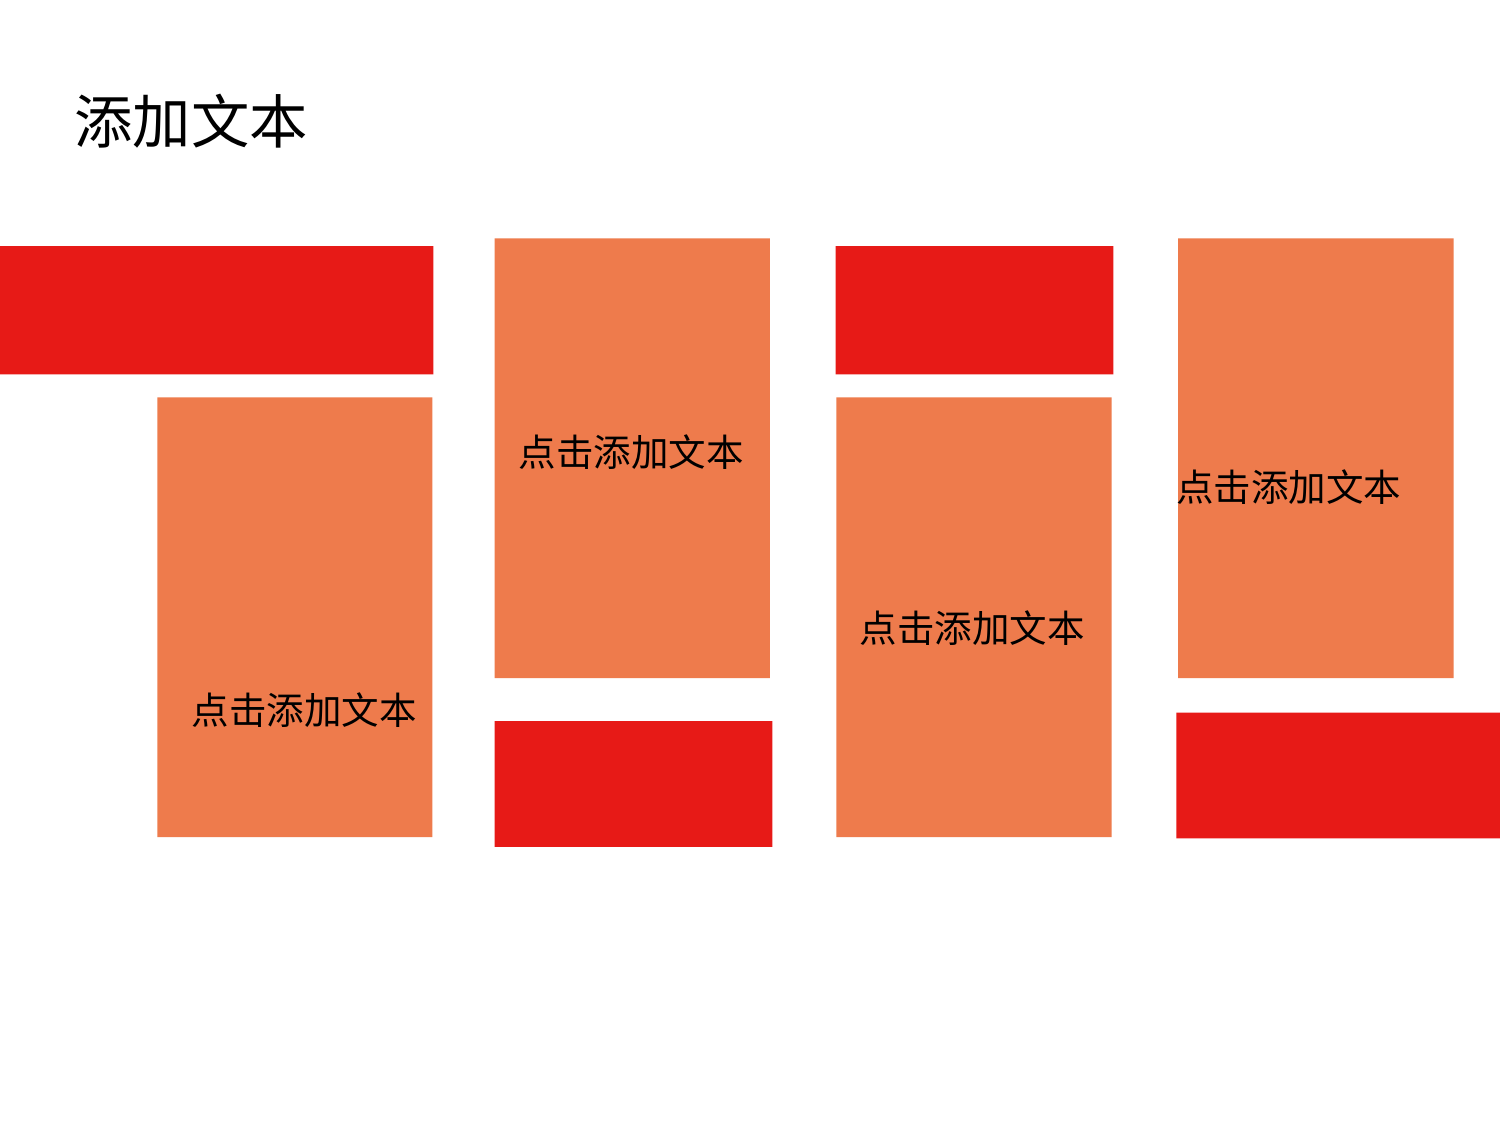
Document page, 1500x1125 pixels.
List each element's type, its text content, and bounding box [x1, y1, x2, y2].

text_box 点击添加文本 [1161, 456, 1417, 517]
text_box [157, 397, 433, 838]
text_box 添加文本 [60, 78, 323, 163]
text_box [1178, 238, 1454, 679]
text_box 点击添加文本 [845, 597, 1100, 658]
text_box [0, 246, 434, 375]
text_box 点击添加文本 [503, 421, 762, 482]
text_box [836, 397, 1112, 838]
text_box [1176, 712, 1500, 839]
text_box [494, 721, 773, 847]
text_box [835, 246, 1114, 375]
text_box 点击添加文本 [177, 679, 432, 740]
text_box [494, 238, 770, 679]
